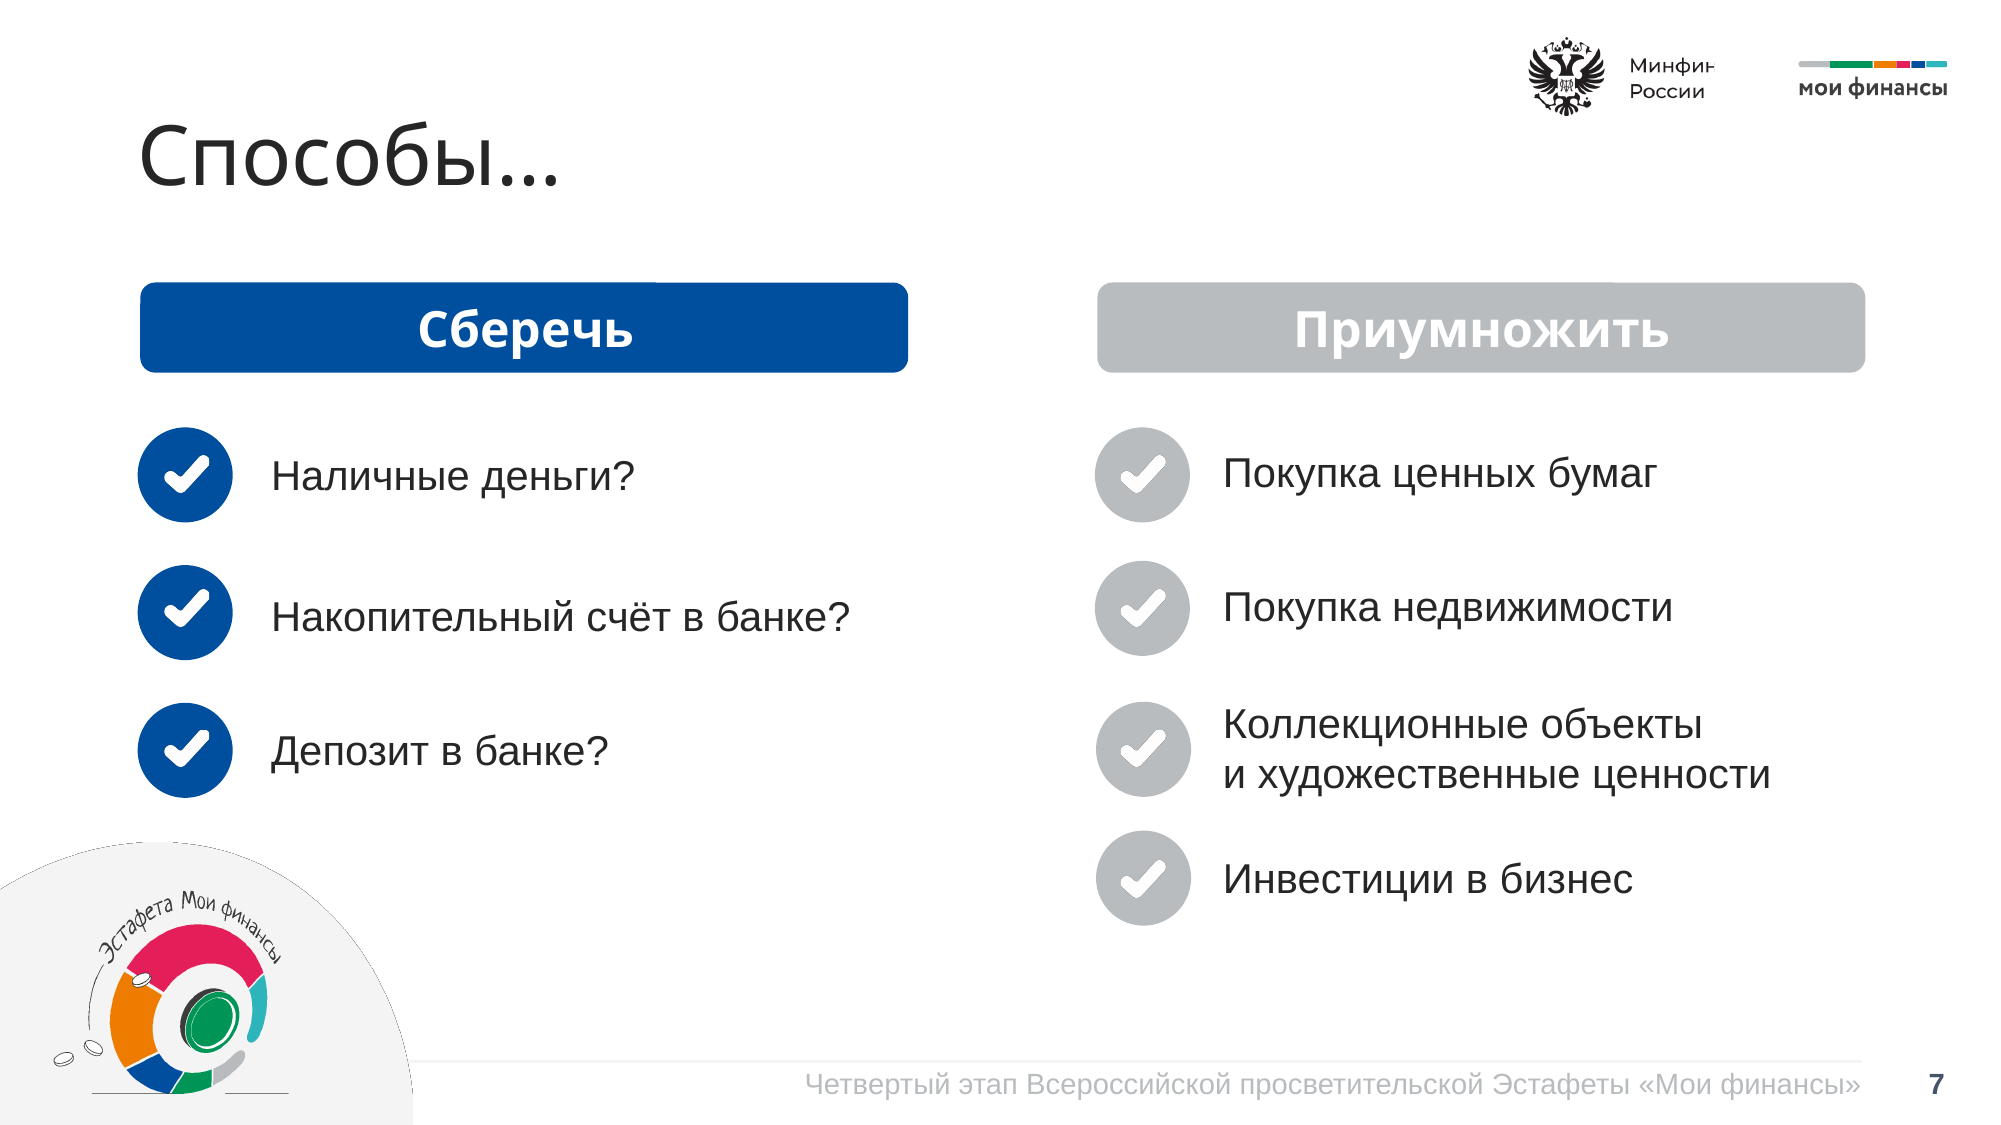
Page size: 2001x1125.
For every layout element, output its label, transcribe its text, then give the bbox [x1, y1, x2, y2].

text_box Покупка недвижимости [1222, 579, 1780, 648]
picture [164, 455, 210, 493]
picture [1120, 729, 1166, 767]
text_box [138, 280, 911, 375]
text_box Коллекционные объекты и художественные ценности [1222, 696, 1923, 800]
picture [1120, 589, 1166, 627]
picture [164, 589, 210, 627]
text_box [1095, 280, 1868, 375]
text_box [1092, 425, 1192, 525]
text_box [135, 700, 235, 800]
picture [1120, 860, 1166, 898]
picture [1120, 455, 1166, 493]
text_box Наличные деньги? [271, 449, 767, 523]
text_box [135, 563, 235, 663]
text_box [135, 425, 235, 525]
picture [164, 729, 210, 767]
text_box Накопительный счёт в банке? [271, 589, 896, 665]
text_box 7 [1862, 1064, 1945, 1125]
text_box [1093, 828, 1194, 928]
text_box Сберечь [188, 290, 863, 366]
picture [0, 842, 414, 1125]
text_box [1093, 699, 1194, 799]
text_box Инвестиции в бизнес [1222, 851, 1923, 924]
text_box Приумножить [1187, 290, 1777, 366]
text_box [1092, 558, 1192, 658]
text_box Депозит в банке? [271, 723, 896, 805]
title Способы… [137, 113, 1430, 200]
text_box Покупка ценных бумаг [1222, 445, 1799, 520]
